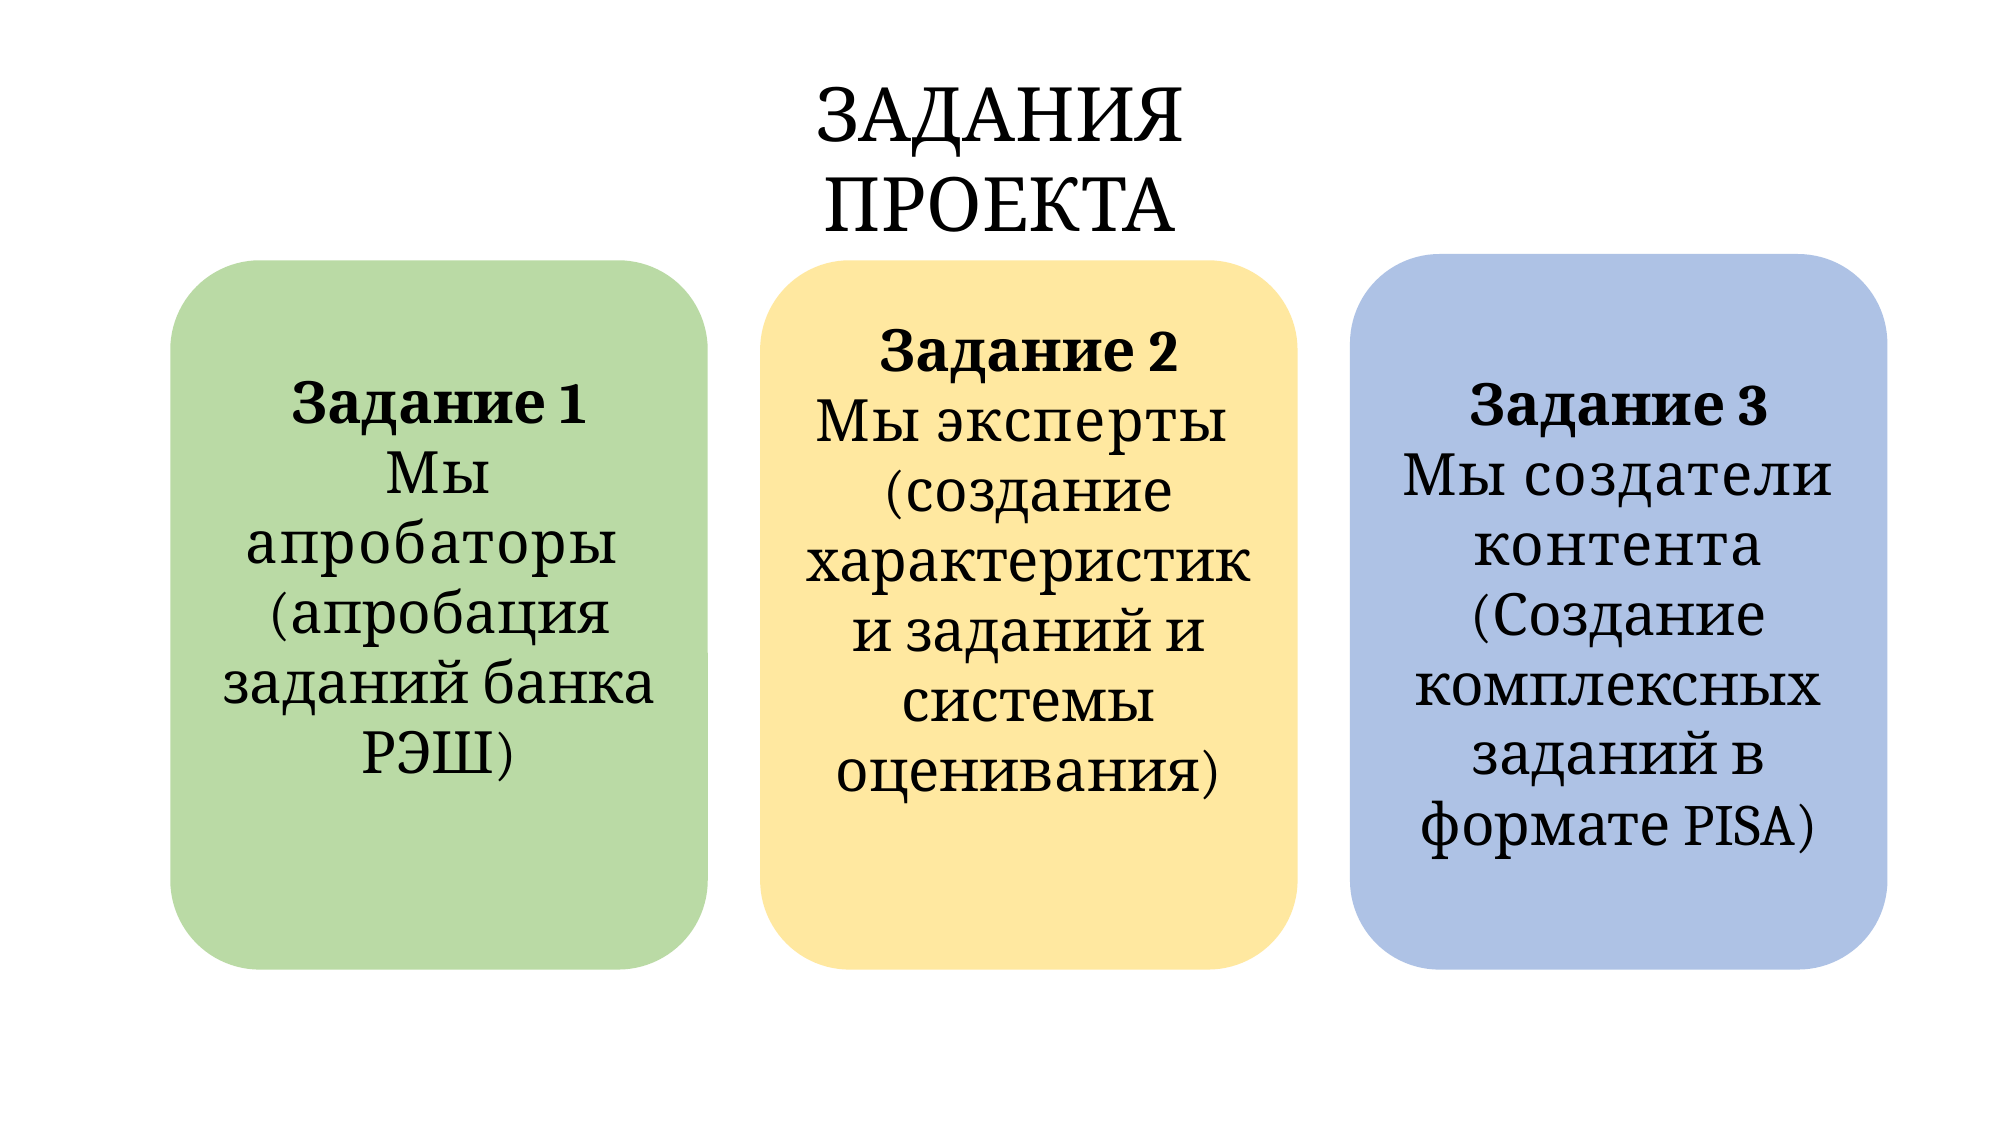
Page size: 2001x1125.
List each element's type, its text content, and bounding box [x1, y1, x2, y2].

text_box Задание 1 Мы апробаторы (апробация заданий банка РЭШ) [169, 259, 709, 971]
text_box ЗАДАНИЯ ПРОЕКТА [637, 59, 1363, 255]
text_box Задание 2 Мы эксперты (создание характеристики заданий и системы оценивания) [759, 259, 1299, 971]
text_box Задание 3 Мы создатели контента (Создание комплексных заданий в формате PISA) [1348, 252, 1889, 971]
